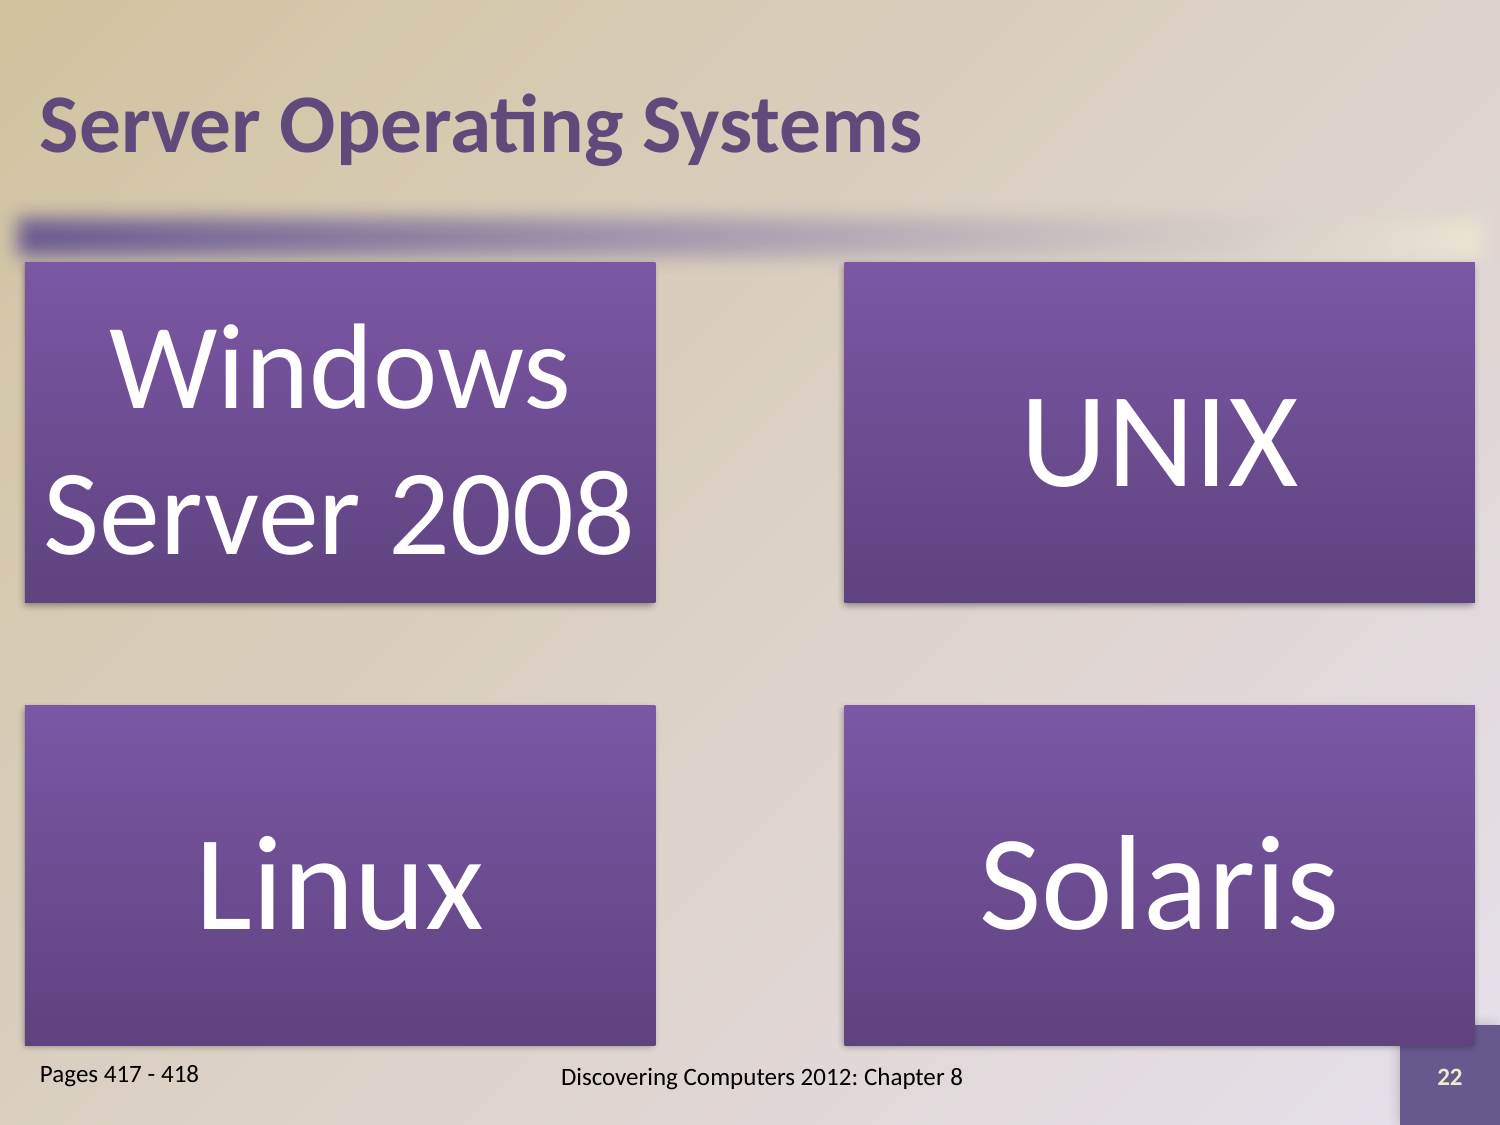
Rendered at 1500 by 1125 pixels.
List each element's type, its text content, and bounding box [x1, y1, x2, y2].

slide_number 22 [1400, 1025, 1500, 1125]
list Pages 417 - 418 [24, 1050, 300, 1125]
footer Discovering Computers 2012: Chapter 8 [450, 1037, 1075, 1113]
title Server Operating Systems [24, 24, 1475, 213]
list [24, 262, 1476, 1026]
